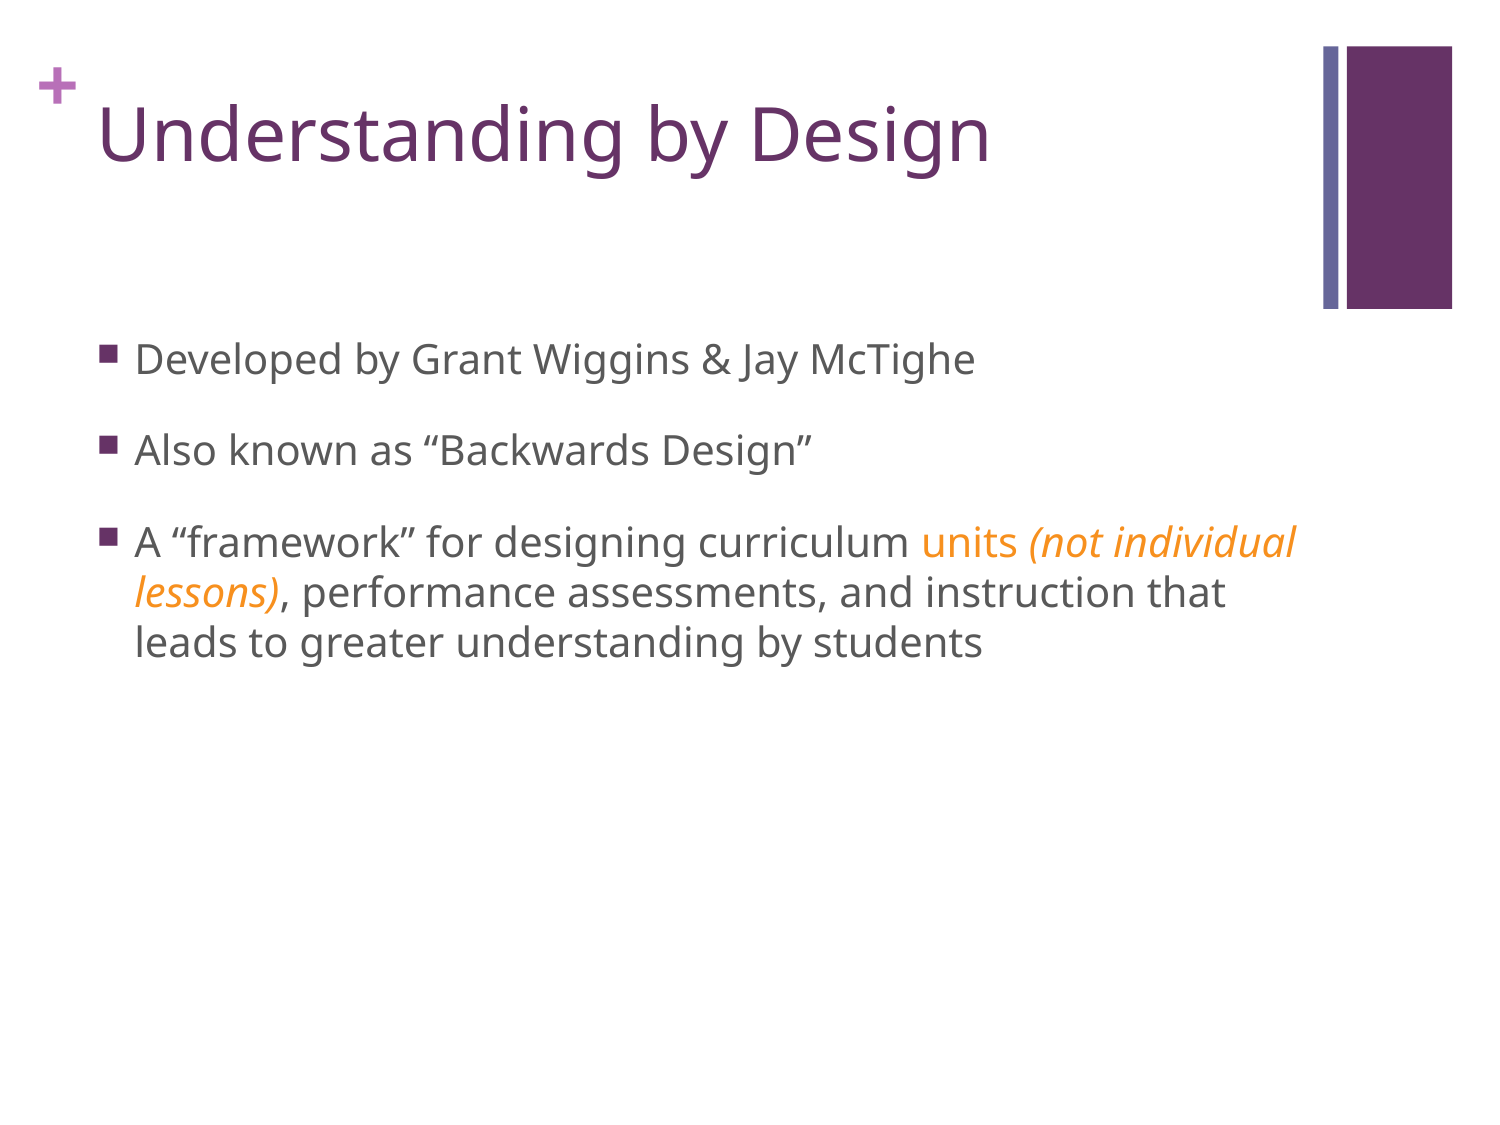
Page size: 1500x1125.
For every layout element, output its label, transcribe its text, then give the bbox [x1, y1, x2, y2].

title Understanding by Design [81, 79, 1322, 263]
list Developed by Grant Wiggins & Jay McTighe Also known as “Backwards Design” A “framework” for designing curriculum units (not individual lessons), performance assessments, and instruction that leads to greater understanding by students [81, 324, 1322, 1005]
